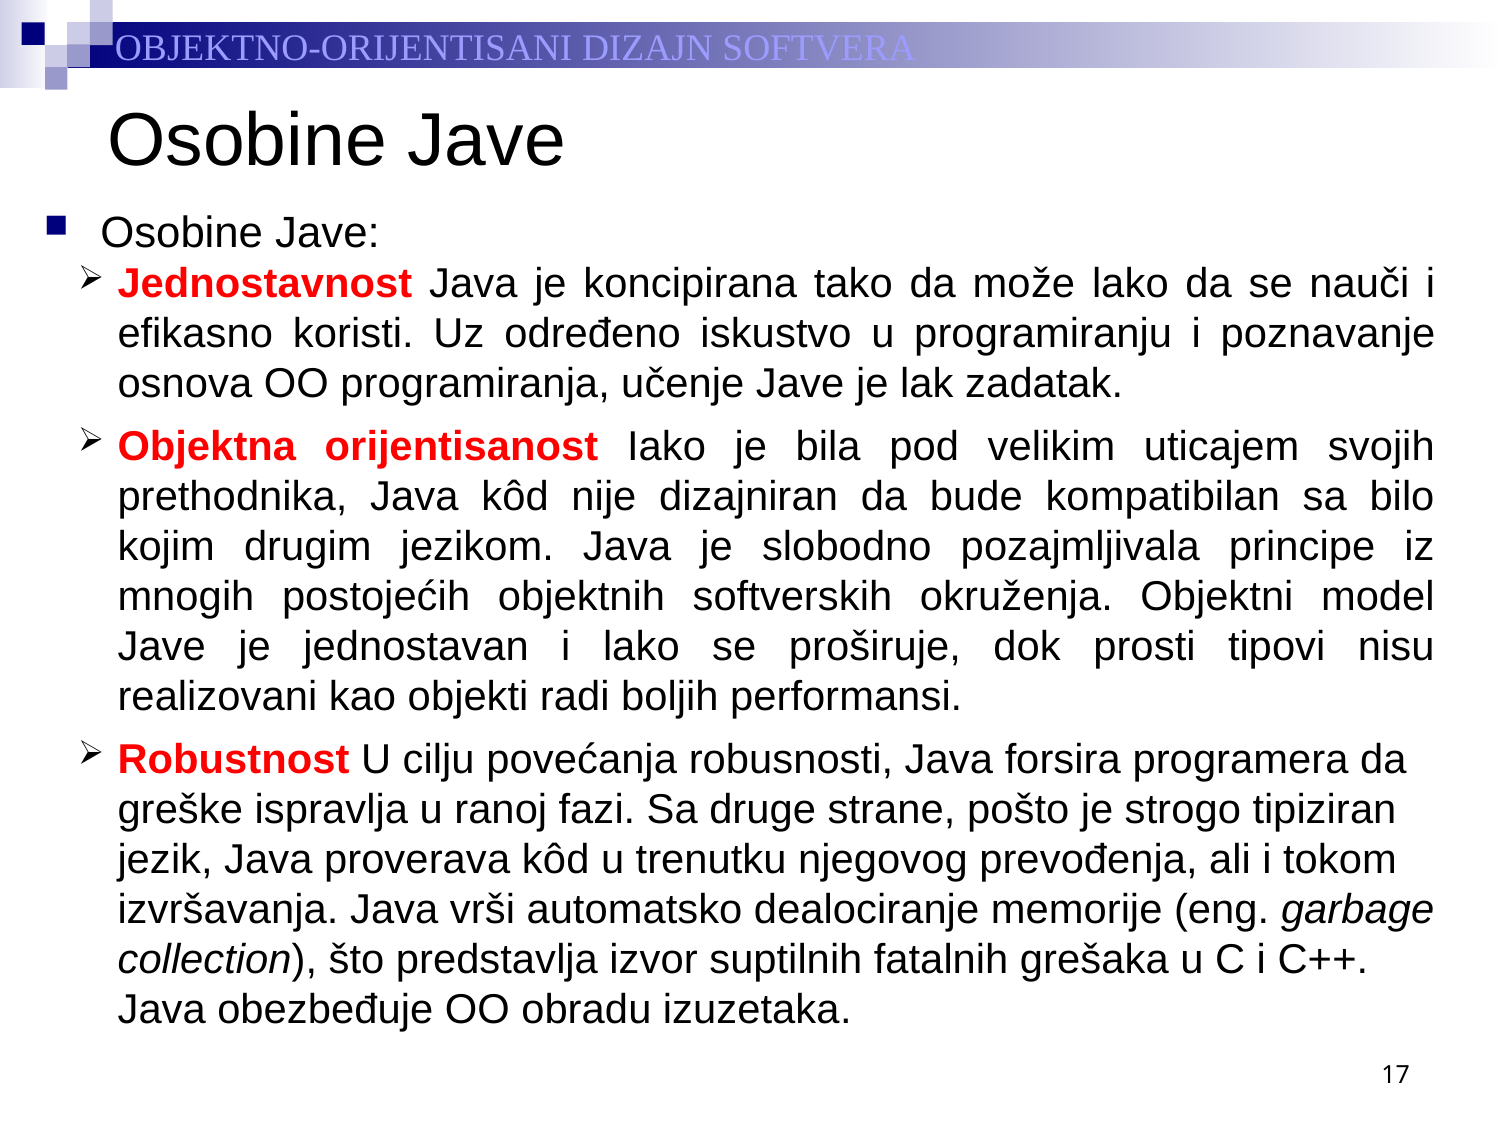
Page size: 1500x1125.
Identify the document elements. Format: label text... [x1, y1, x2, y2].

text_box Osobine Jave: Jednostavnost Java je koncipirana tako da može lako da se nauči i efikasno koristi. Uz određeno iskustvo u programiranju i poznavanje osnova OO programiranja, učenje Jave je lak zadatak. Objektna orijentisanost Iako je bila pod velikim uticajem svojih prethodnika, Java kôd nije dizajniran da bude kompatibilan sa bilo kojim drugim jezikom. Java je slobodno pozajmljivala principe iz mnogih postojećih objektnih softverskih okruženja. Objektni model Jave je jednostavan i lako se proširuje, dok prosti tipovi nisu realizovani kao objekti radi boljih performansi. Robustnost U cilju povećanja robusnosti, Java forsira programera da greške ispravlja u ranoj fazi. Sa druge strane, pošto je strogo tipiziran jezik, Java proverava kôd u trenutku njegovog prevođenja, ali i tokom izvršavanja. Java vrši automatsko dealociranje memorije (eng. garbage collection), što predstavlja izvor suptilnih fatalnih grešaka u C i C++. Java obezbeđuje OO obradu izuzetaka. [29, 196, 1450, 1035]
slide_number 17 [1074, 1024, 1426, 1101]
title Osobine Jave [92, 75, 1459, 197]
